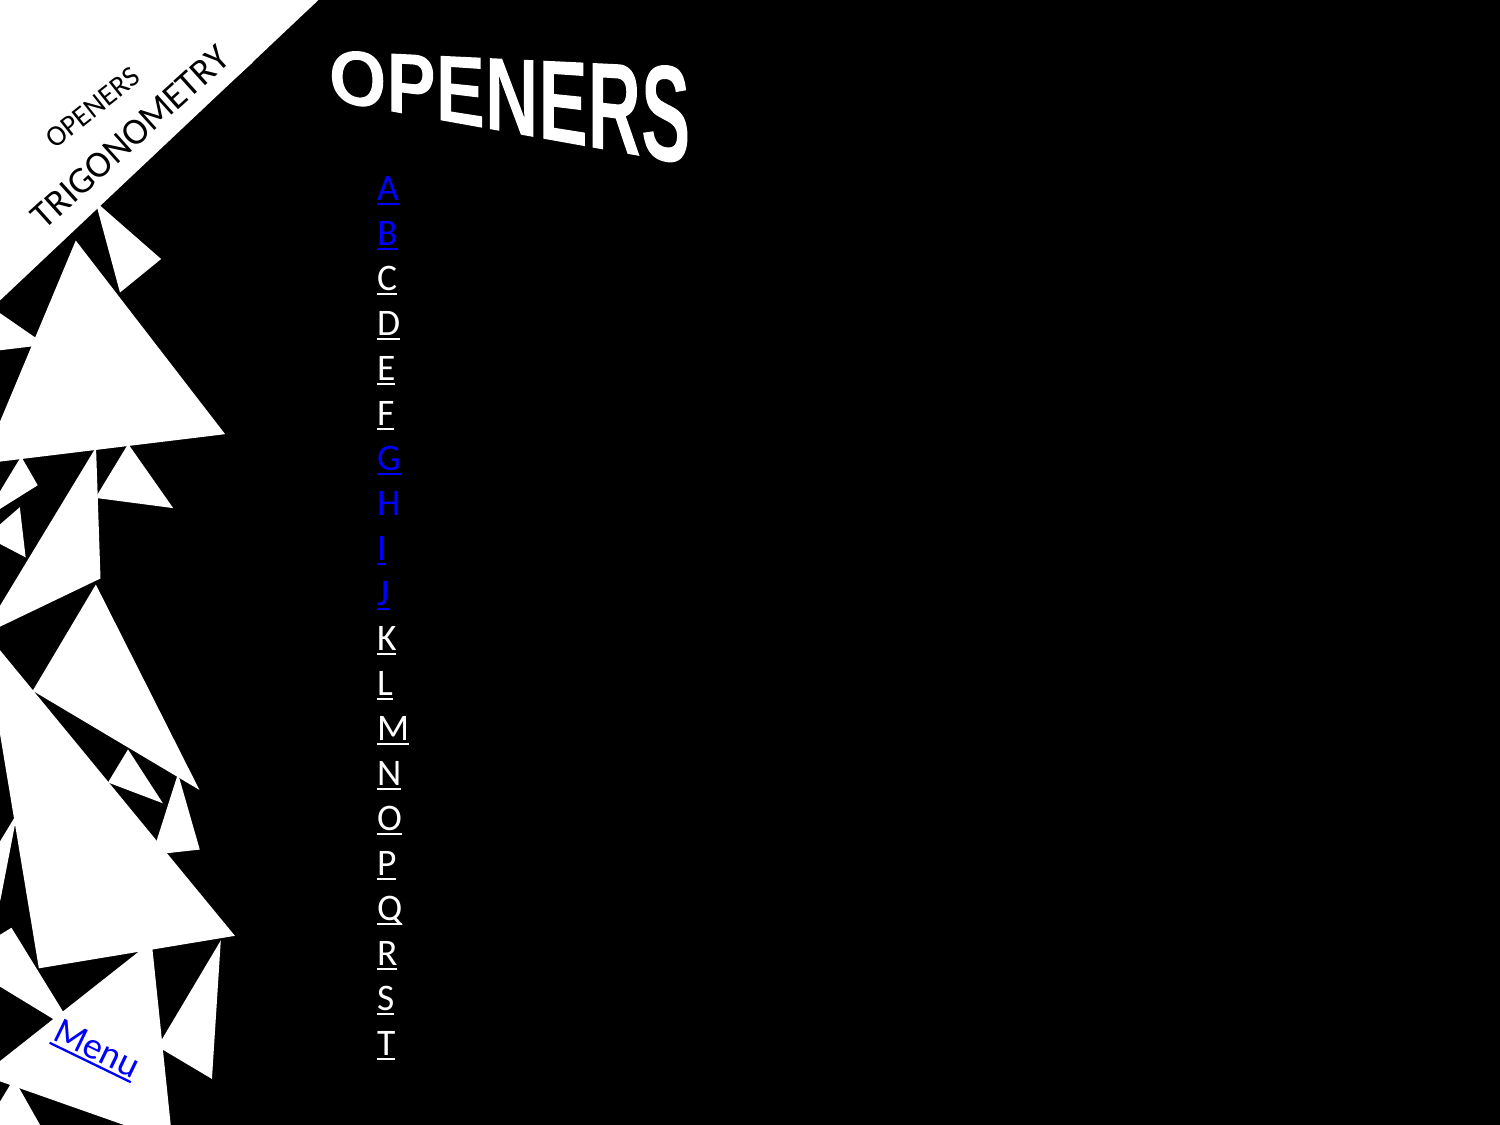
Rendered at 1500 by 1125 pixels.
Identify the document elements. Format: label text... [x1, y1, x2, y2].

text_box A B C D E F G H I J K L M N O P Q R S T [362, 155, 493, 1116]
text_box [0, 0, 321, 1125]
